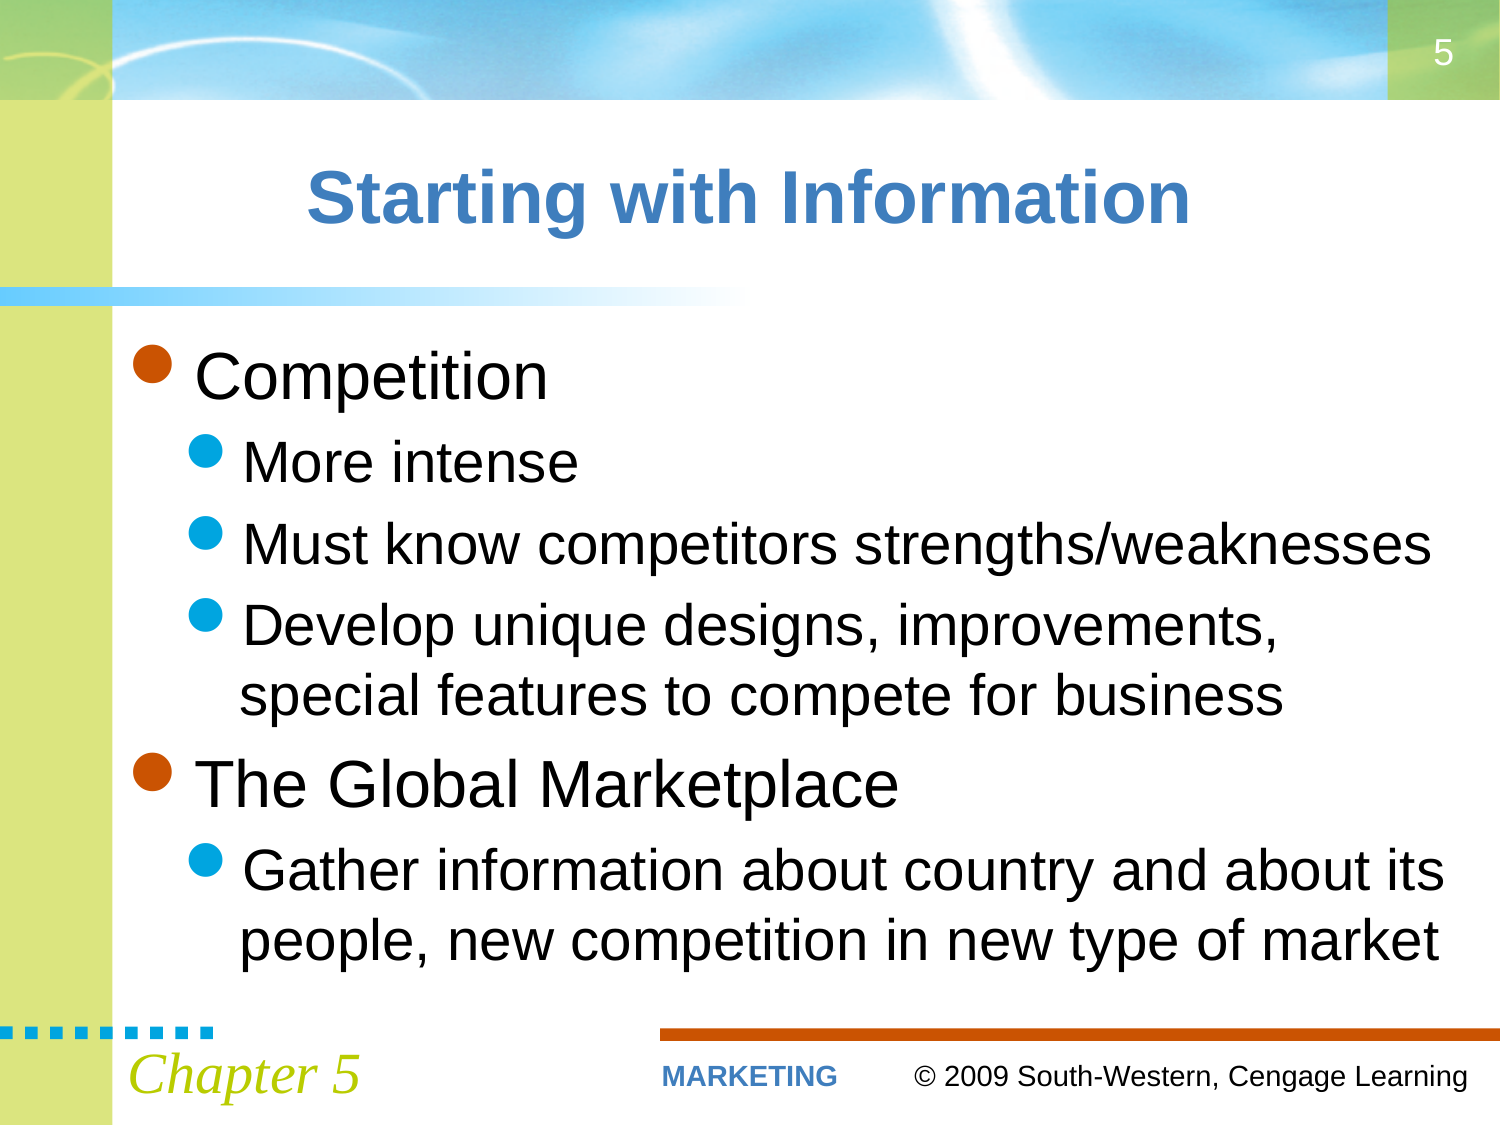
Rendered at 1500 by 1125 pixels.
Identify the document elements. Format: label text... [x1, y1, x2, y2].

list Competition More intense Must know competitors strengths/weaknesses Develop unique designs, improvements, special features to compete for business The Global Marketplace Gather information about country and about its people, new competition in new type of market [112, 324, 1476, 1001]
footer Chapter 5 [112, 1012, 638, 1113]
slide_number 5 [1387, 0, 1500, 101]
title Starting with Information [112, 99, 1388, 288]
